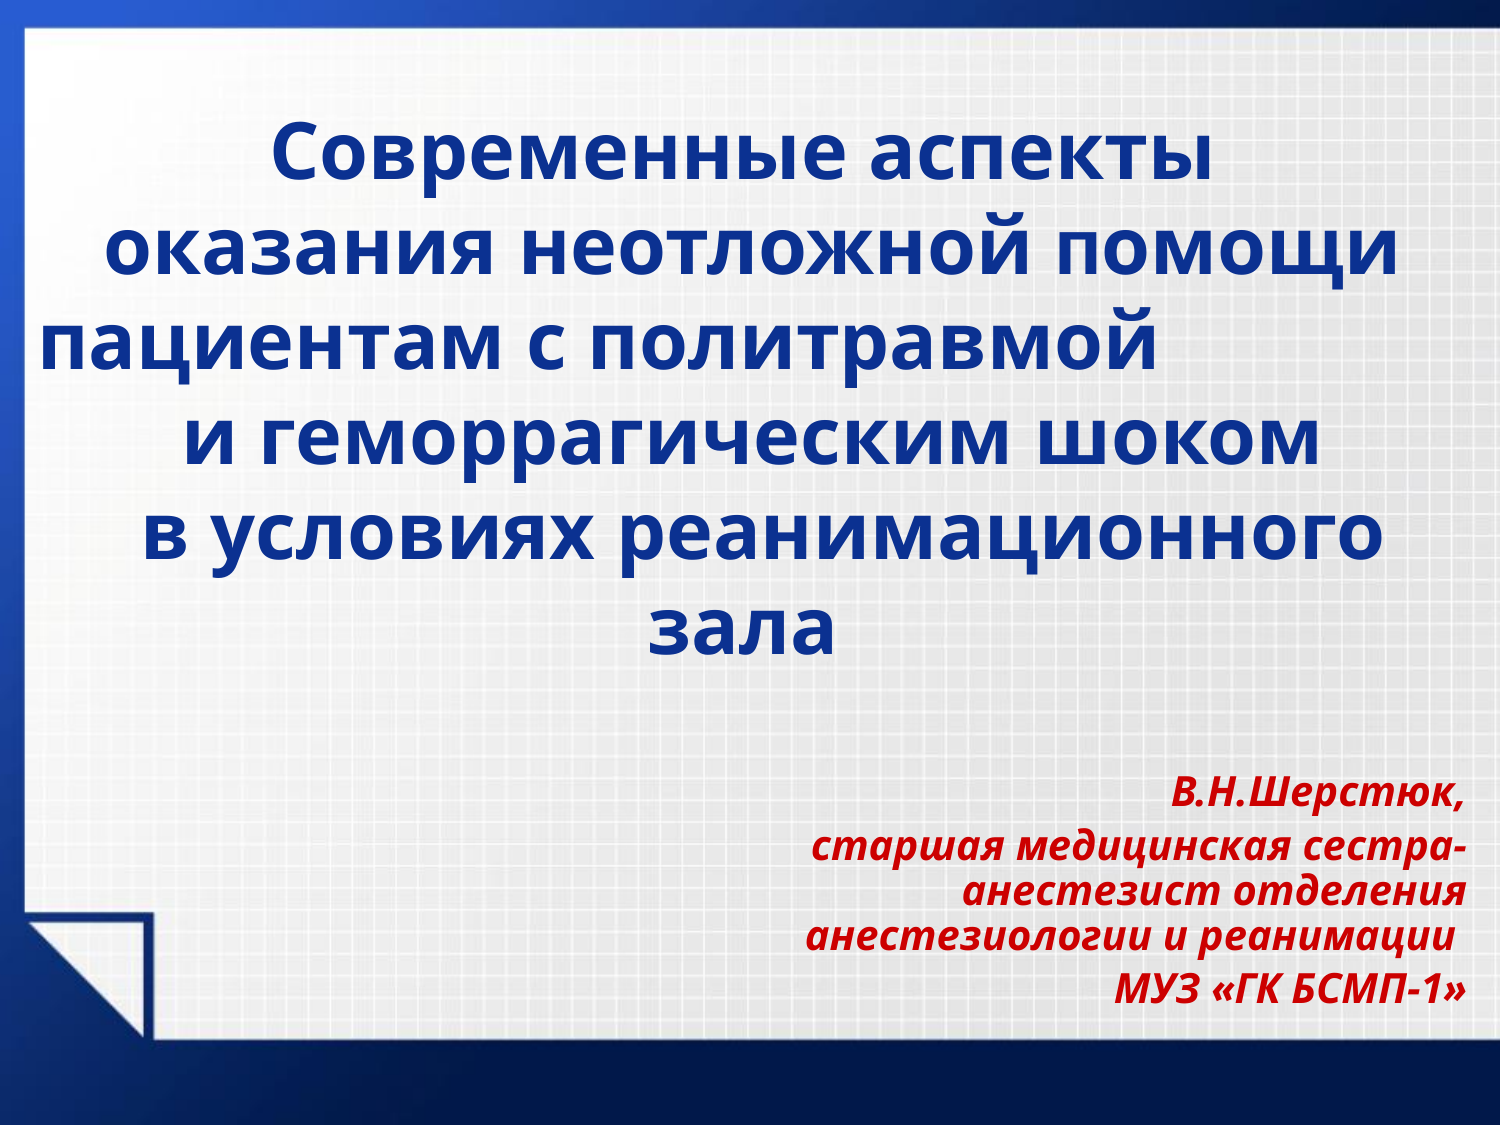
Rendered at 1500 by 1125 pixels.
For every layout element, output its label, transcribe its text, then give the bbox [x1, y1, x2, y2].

list В.Н.Шерстюк, старшая медицинская сестра-анестезист отделения анестезиологии и реанимации МУЗ «ГК БСМП-1» [566, 763, 1483, 988]
picture [0, 0, 1500, 1125]
title Современные аспекты оказания неотложной помощи пациентам с политравмой и геморрагическим шоком в условиях реанимационного зала [17, 66, 1489, 705]
